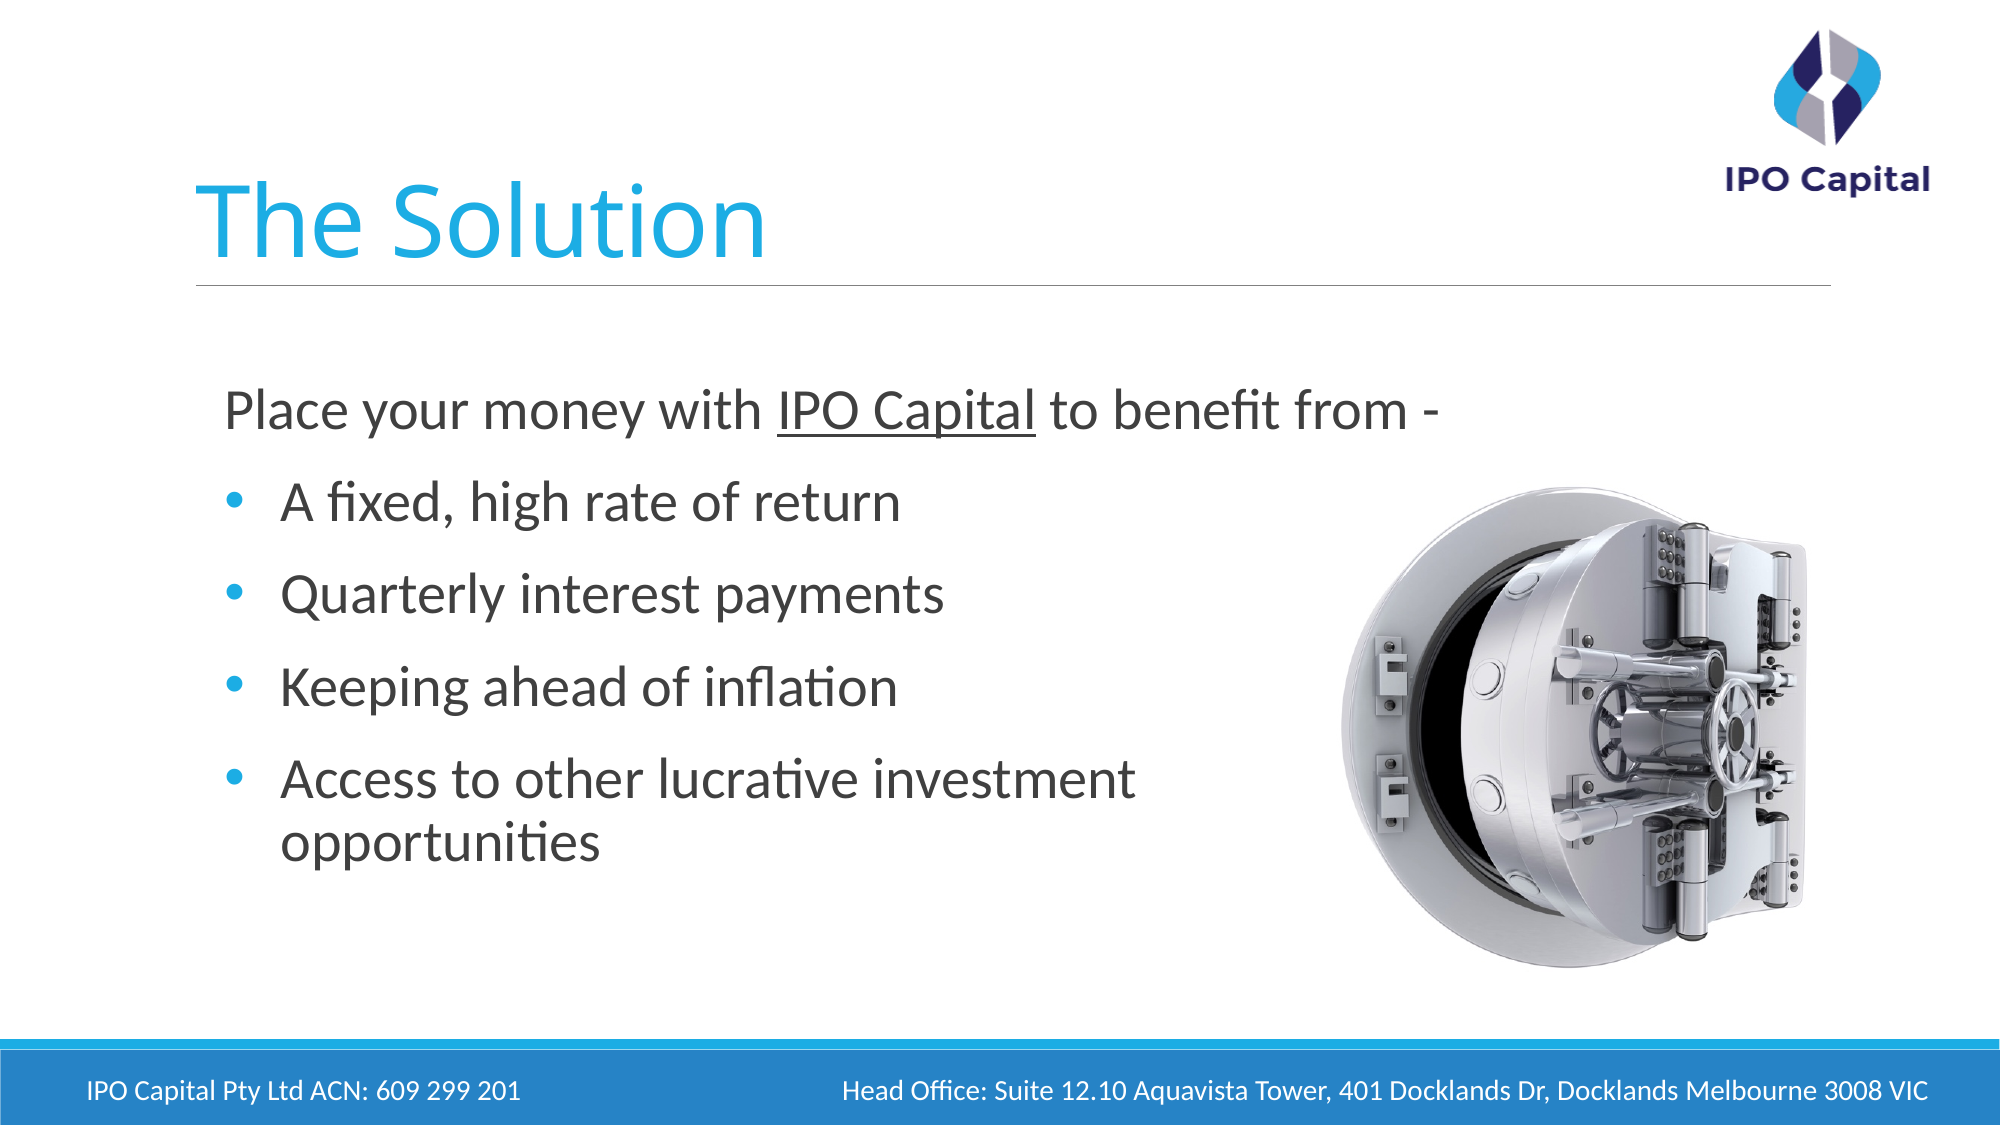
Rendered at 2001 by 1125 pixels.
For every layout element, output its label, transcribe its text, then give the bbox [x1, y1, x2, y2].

picture [1287, 445, 1870, 1027]
title The Solution [180, 47, 1830, 285]
text_box IPO Capital Pty Ltd ACN: 609 299 201 Head Office: Suite 12.10 Aquavista Tower, 401 Docklands Dr, Docklands Melbourne 3008 VIC [71, 1063, 1955, 1114]
list Place your money with IPO Capital to benefit from - A fixed, high rate of return Quarterly interest payments Keeping ahead of inflation Access to other lucrative investment opportunities [195, 371, 1458, 842]
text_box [1684, 0, 1963, 209]
